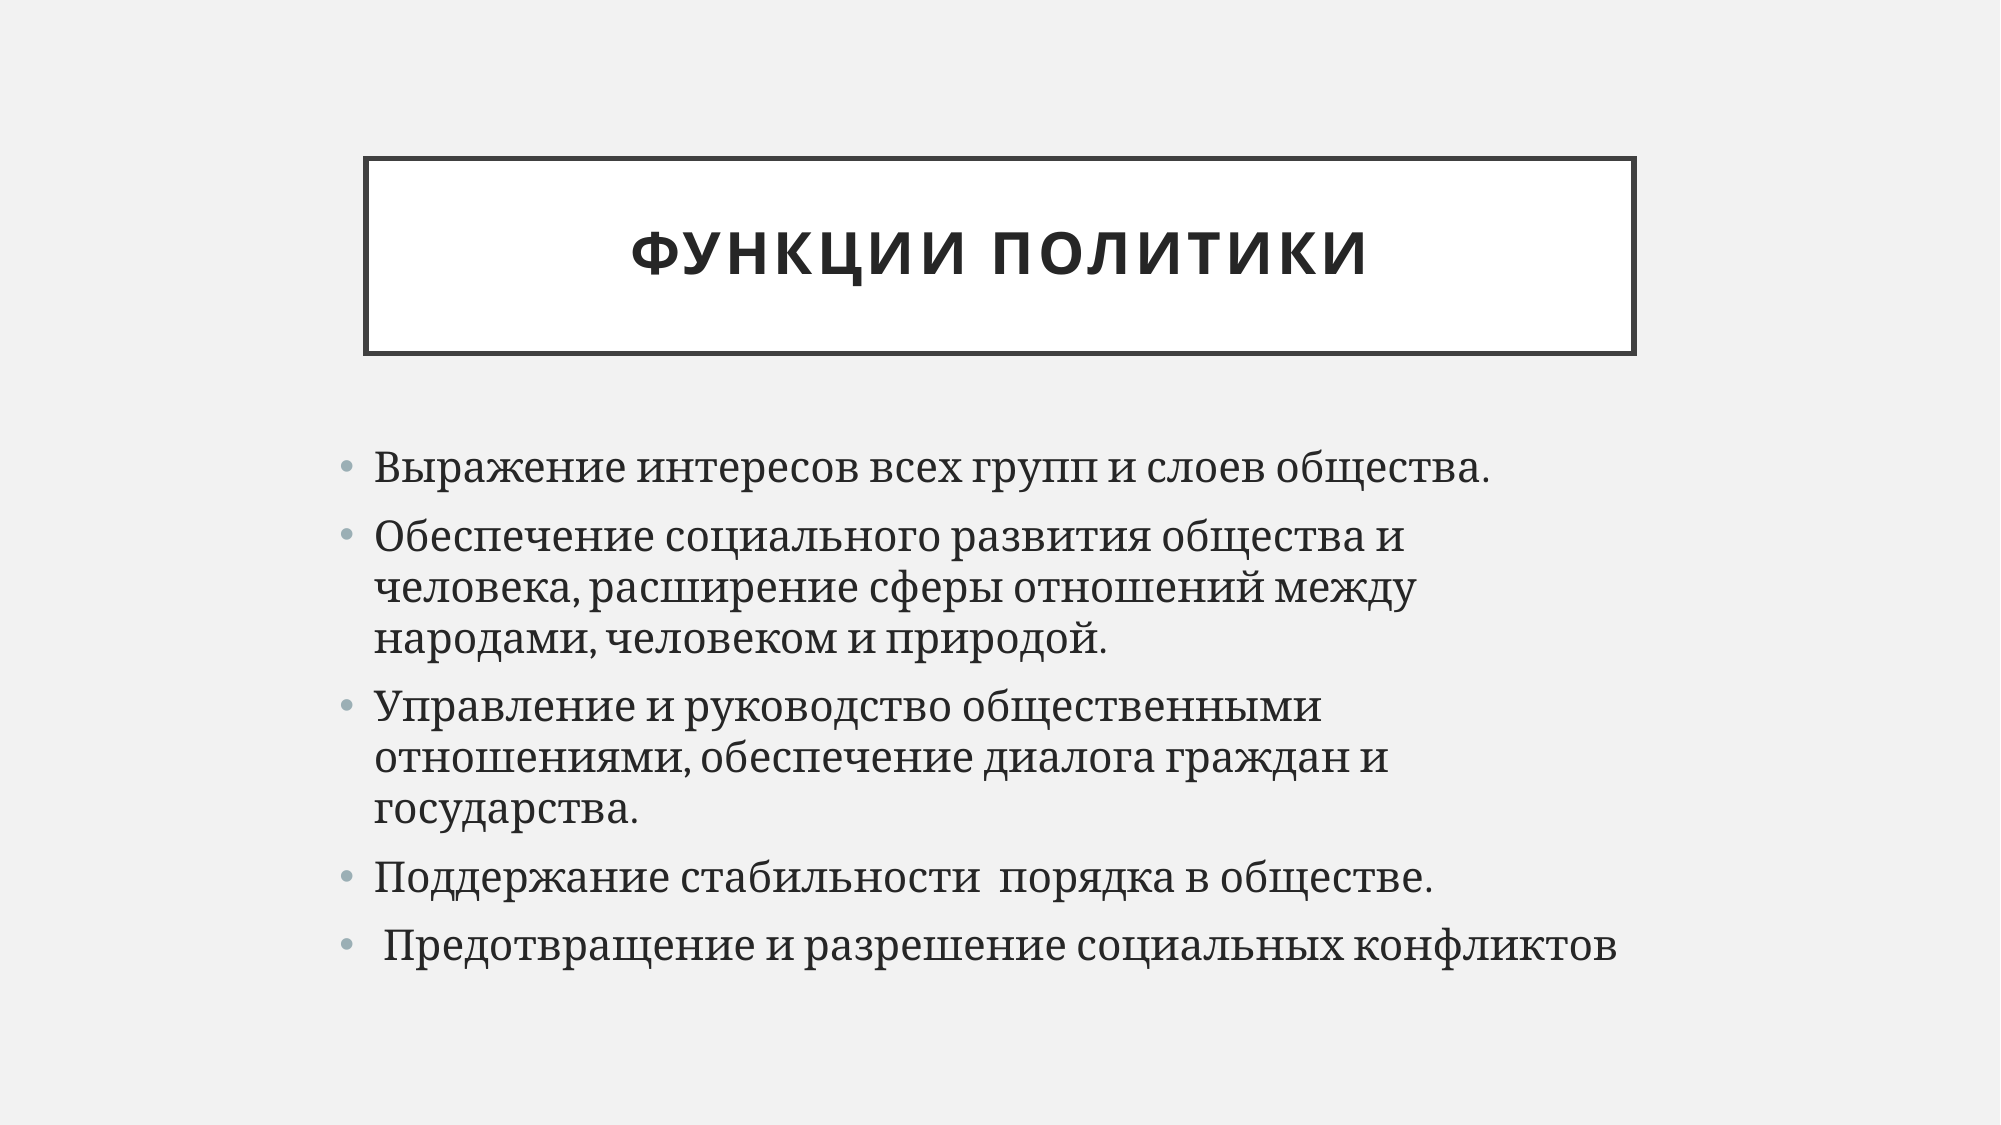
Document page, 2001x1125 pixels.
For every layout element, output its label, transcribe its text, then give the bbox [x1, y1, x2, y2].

list Выражение интересов всех групп и слоев общества. Обеспечение социального развития общества и человека, расширение сферы отношений между народами, человеком и природой. Управление и руководство общественными отношениями, обеспечение диалога граждан и государства. Поддержание стабильности порядка в обществе. Предотвращение и разрешение социальных конфликтов [324, 432, 1634, 1026]
title Функции политики [363, 156, 1637, 356]
